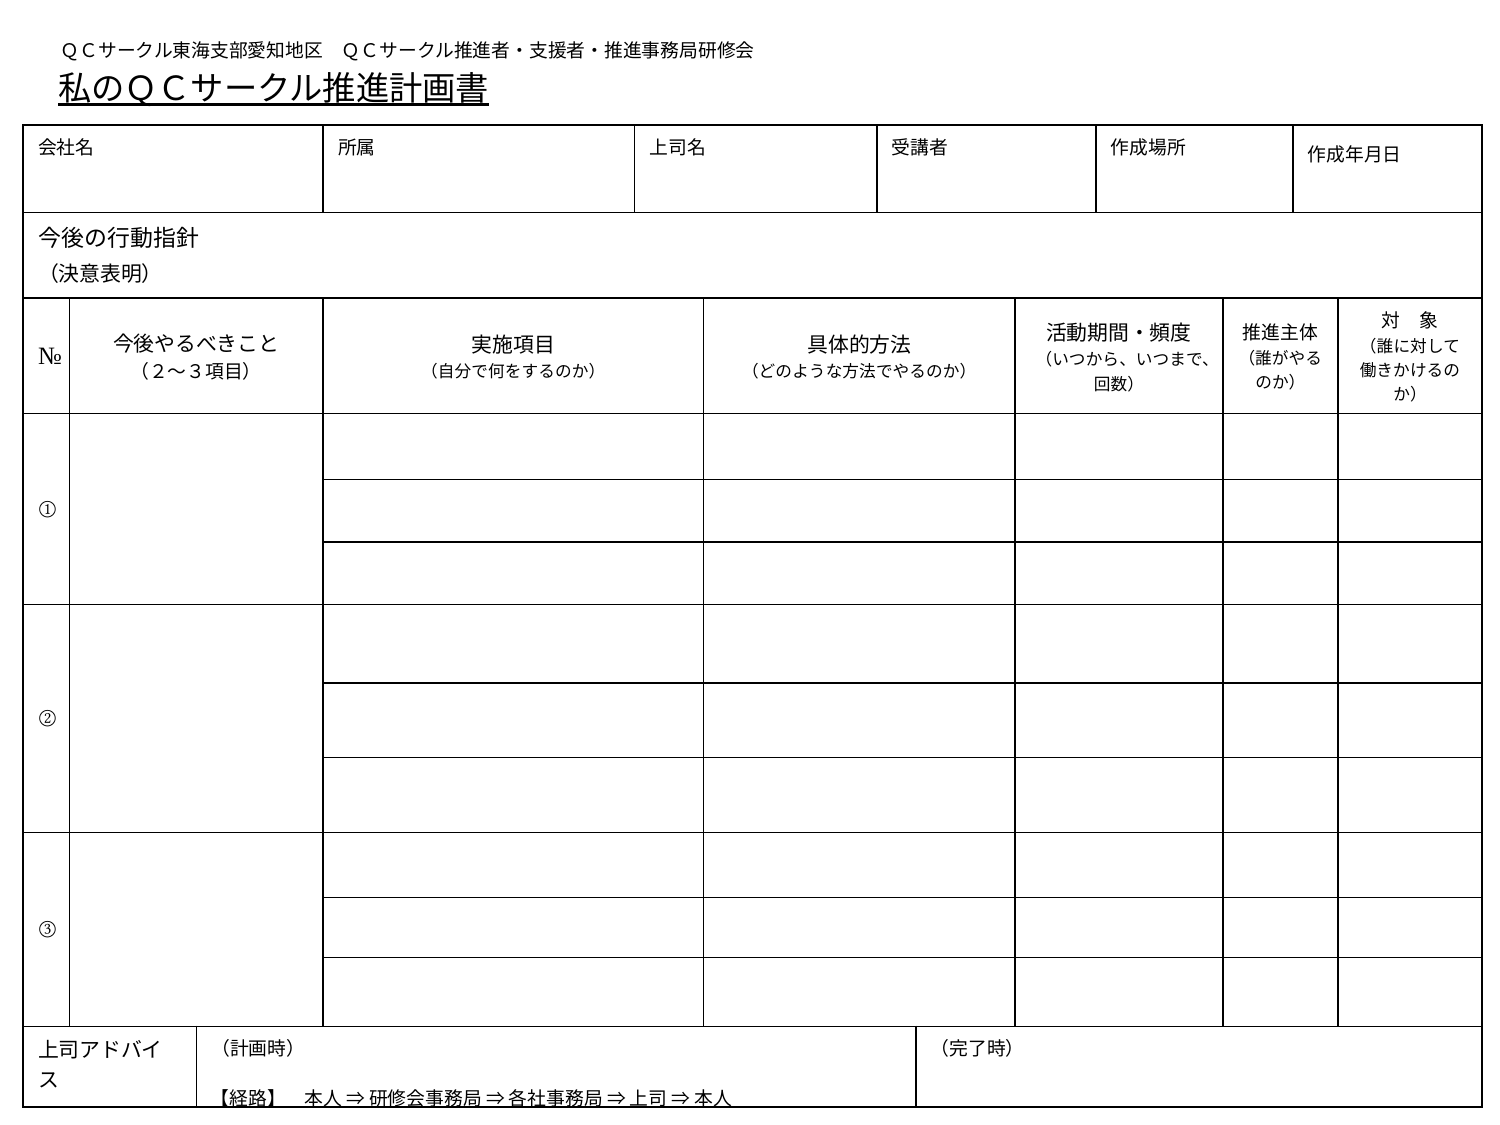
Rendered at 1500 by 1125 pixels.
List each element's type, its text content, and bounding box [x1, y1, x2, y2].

table_header 作成年月日 [1294, 126, 1481, 212]
table_cell [1016, 958, 1222, 1026]
table_cell [70, 833, 322, 1026]
title 私のＱＣサークル推進計画書 [43, 50, 894, 124]
table_cell [1016, 414, 1222, 479]
table_cell [1339, 605, 1481, 682]
table_cell 具体的方法 （どのような方法でやるのか） [704, 299, 1014, 413]
table_cell [1339, 414, 1481, 479]
table_cell [704, 684, 1014, 757]
table_cell [704, 543, 1014, 604]
table_cell [704, 414, 1014, 479]
table_cell 推進主体 （誰がやるのか） [1224, 299, 1337, 413]
table_cell [1339, 898, 1481, 957]
table_cell [70, 605, 322, 832]
table_cell [704, 480, 1014, 541]
table_header 会社名 [24, 126, 322, 212]
table_cell [1224, 758, 1337, 832]
table_cell № [24, 299, 69, 413]
text_box ＱＣサークル東海支部愛知地区 ＱＣサークル推進者・支援者・推進事務局研修会 [46, 31, 774, 69]
table_cell [324, 898, 703, 957]
table_cell [70, 414, 322, 604]
table_cell [1016, 833, 1222, 897]
table_cell 対 象 （誰に対して働きかけるのか） [1339, 299, 1481, 413]
table_cell [1016, 898, 1222, 957]
table_cell [1016, 684, 1222, 757]
table_cell 実施項目 （自分で何をするのか） [324, 299, 703, 413]
table_cell [1339, 684, 1481, 757]
table_cell ③ [24, 833, 69, 1026]
table_cell [324, 833, 703, 897]
text_box 【経路】 本人 ⇒ 研修会事務局 ⇒ 各社事務局 ⇒ 上司 ⇒ 本人 [196, 1079, 912, 1117]
table_cell [324, 543, 703, 604]
table_cell [1339, 758, 1481, 832]
table_cell [1339, 958, 1481, 1026]
table_cell [1224, 414, 1337, 479]
table_header 受講者 [878, 126, 1095, 212]
table_cell [324, 958, 703, 1026]
table_cell [1224, 958, 1337, 1026]
table_cell [1339, 480, 1481, 541]
table_header 所属 [324, 126, 634, 212]
table_cell [1339, 543, 1481, 604]
table_cell [324, 605, 703, 682]
table_cell 活動期間・頻度 （いつから、いつまで、回数） [1016, 299, 1222, 413]
table_cell [1224, 898, 1337, 957]
table_cell 今後やるべきこと （２～３項目） [70, 299, 322, 413]
table_cell [704, 833, 1014, 897]
table_cell 上司アドバイス [24, 1027, 196, 1106]
table_cell [1016, 758, 1222, 832]
table_cell （完了時） [917, 1027, 1481, 1106]
table_header 上司名 [635, 126, 876, 212]
table_cell [1224, 605, 1337, 682]
table_cell [324, 414, 703, 479]
table_cell [1224, 684, 1337, 757]
table_cell [1339, 833, 1481, 897]
table_cell ② [24, 605, 69, 832]
table_cell [704, 958, 1014, 1026]
table_cell [324, 480, 703, 541]
table_cell [1016, 480, 1222, 541]
table_cell [1016, 605, 1222, 682]
table_cell [704, 758, 1014, 832]
table_cell [704, 605, 1014, 682]
table_cell [324, 758, 703, 832]
table_cell [1224, 543, 1337, 604]
table_header 作成場所 [1097, 126, 1292, 212]
table_cell （計画時） [197, 1027, 915, 1106]
table_cell 今後の行動指針 （決意表明） [24, 213, 1481, 297]
table_cell [324, 684, 703, 757]
table_cell ① [24, 414, 69, 604]
table_cell [1016, 543, 1222, 604]
table_cell [1224, 480, 1337, 541]
table_cell [1224, 833, 1337, 897]
table_cell [704, 898, 1014, 957]
